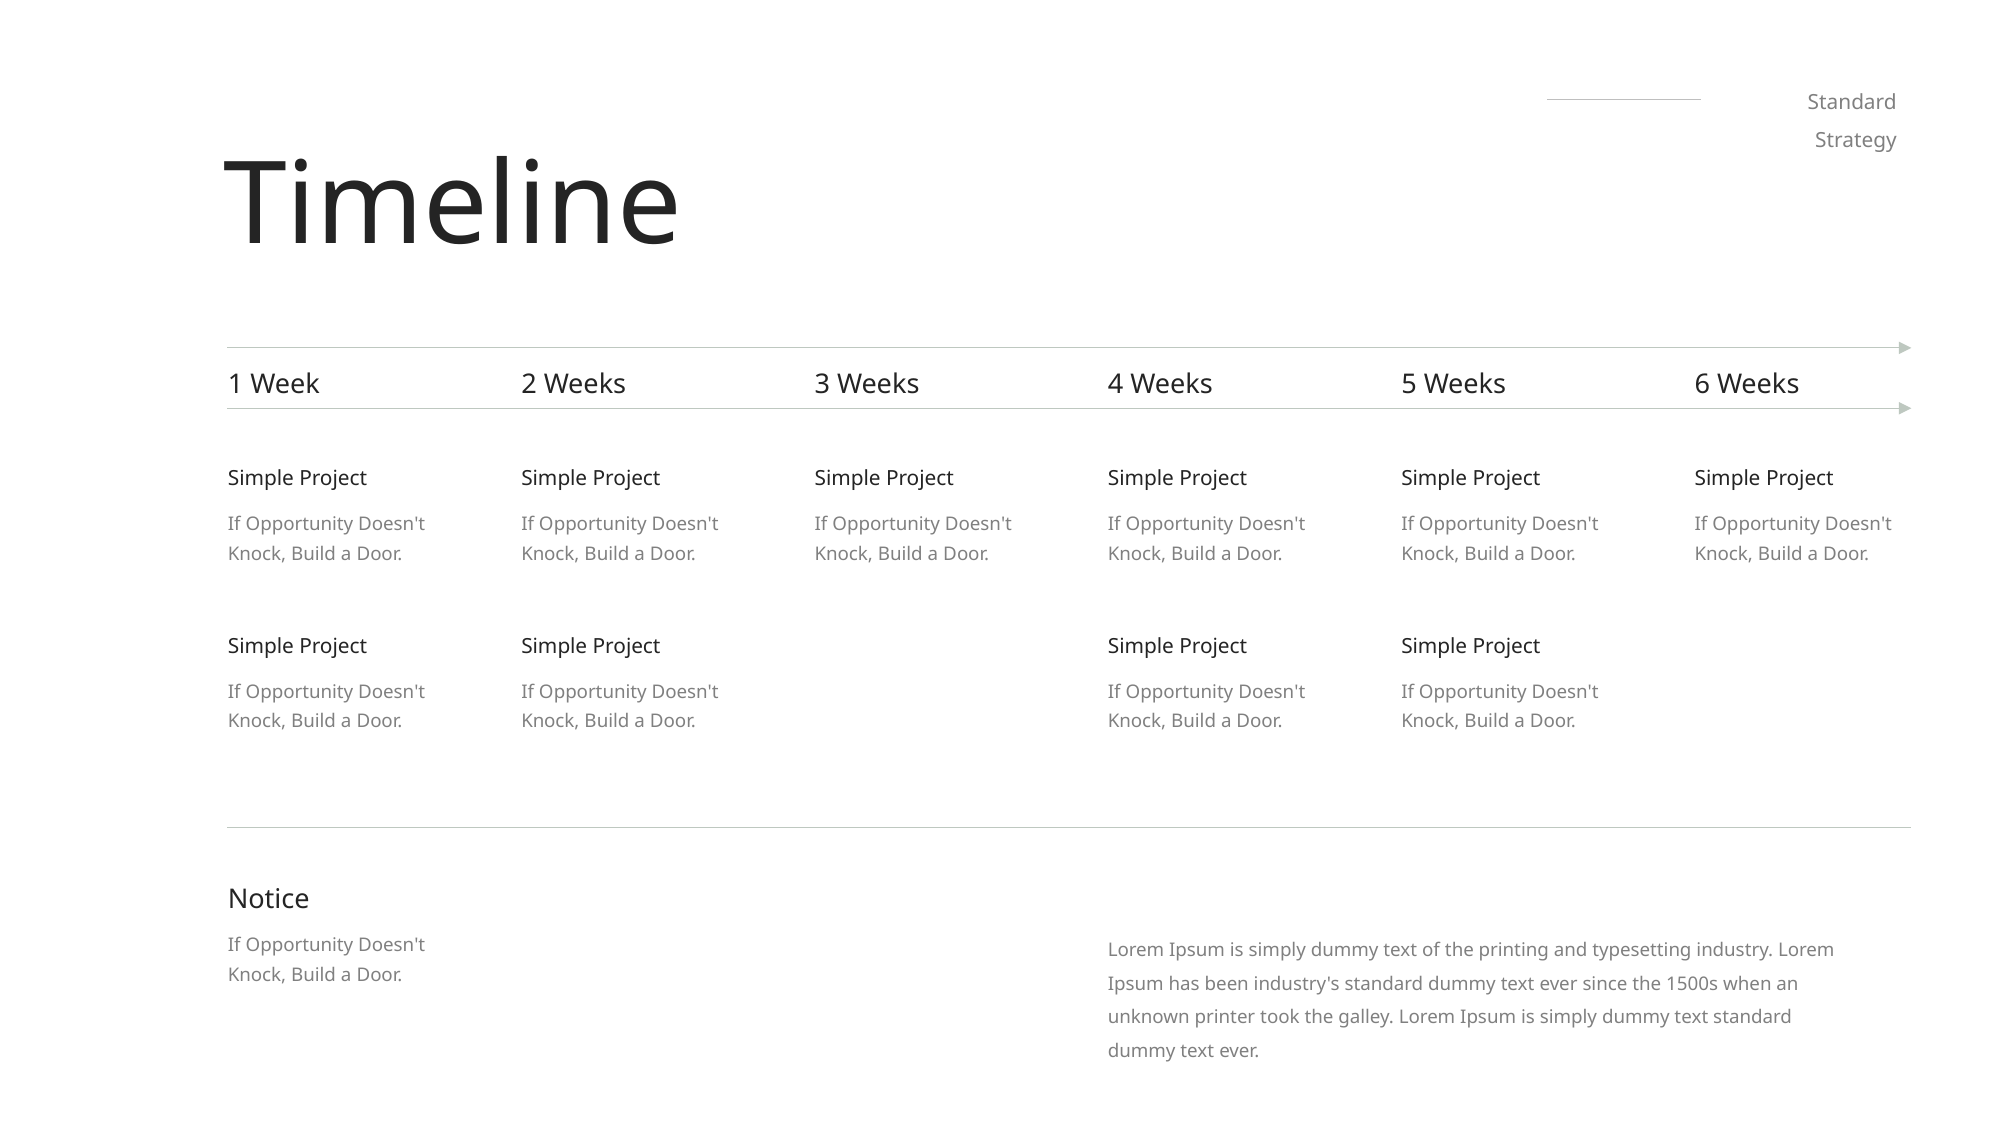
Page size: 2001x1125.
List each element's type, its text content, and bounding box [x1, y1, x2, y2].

text_box Simple Project [799, 457, 1032, 498]
text_box 1 Week [213, 352, 445, 406]
text_box Simple Project [506, 457, 739, 498]
text_box If Opportunity Doesn't Knock, Build a Door. [213, 498, 445, 572]
text_box Lorem Ipsum is simply dummy text of the printing and typesetting industry. Lorem Ipsum has been industry's standard dummy text ever since the 1500s when an unknown printer took the galley. Lorem Ipsum is simply dummy text standard dummy text ever. [1093, 918, 1851, 1069]
text_box 4 Weeks [1093, 352, 1325, 406]
text_box Timeline [208, 122, 894, 275]
text_box If Opportunity Doesn't Knock, Build a Door. [1679, 498, 1912, 572]
text_box If Opportunity Doesn't Knock, Build a Door. [213, 666, 445, 739]
text_box 2 Weeks [506, 352, 739, 406]
text_box Simple Project [1093, 457, 1325, 498]
text_box 5 Weeks [1386, 352, 1619, 406]
text_box If Opportunity Doesn't Knock, Build a Door. [1386, 498, 1619, 572]
text_box Simple Project [1386, 625, 1619, 666]
text_box 6 Weeks [1679, 352, 1912, 406]
text_box If Opportunity Doesn't Knock, Build a Door. [1386, 666, 1619, 739]
text_box Simple Project [506, 625, 739, 666]
text_box If Opportunity Doesn't Knock, Build a Door. [1093, 666, 1325, 739]
text_box If Opportunity Doesn't Knock, Build a Door. [213, 918, 485, 993]
text_box Simple Project [213, 625, 445, 666]
text_box If Opportunity Doesn't Knock, Build a Door. [506, 666, 739, 739]
text_box Simple Project [1093, 625, 1325, 666]
text_box Simple Project [1386, 457, 1619, 498]
text_box Simple Project [213, 457, 445, 498]
text_box If Opportunity Doesn't Knock, Build a Door. [506, 498, 739, 572]
text_box If Opportunity Doesn't Knock, Build a Door. [799, 498, 1032, 572]
text_box Notice [213, 867, 485, 918]
text_box Standard Strategy [1720, 69, 1912, 159]
text_box Simple Project [1679, 457, 1912, 498]
text_box 3 Weeks [799, 352, 1032, 406]
text_box If Opportunity Doesn't Knock, Build a Door. [1093, 498, 1325, 572]
